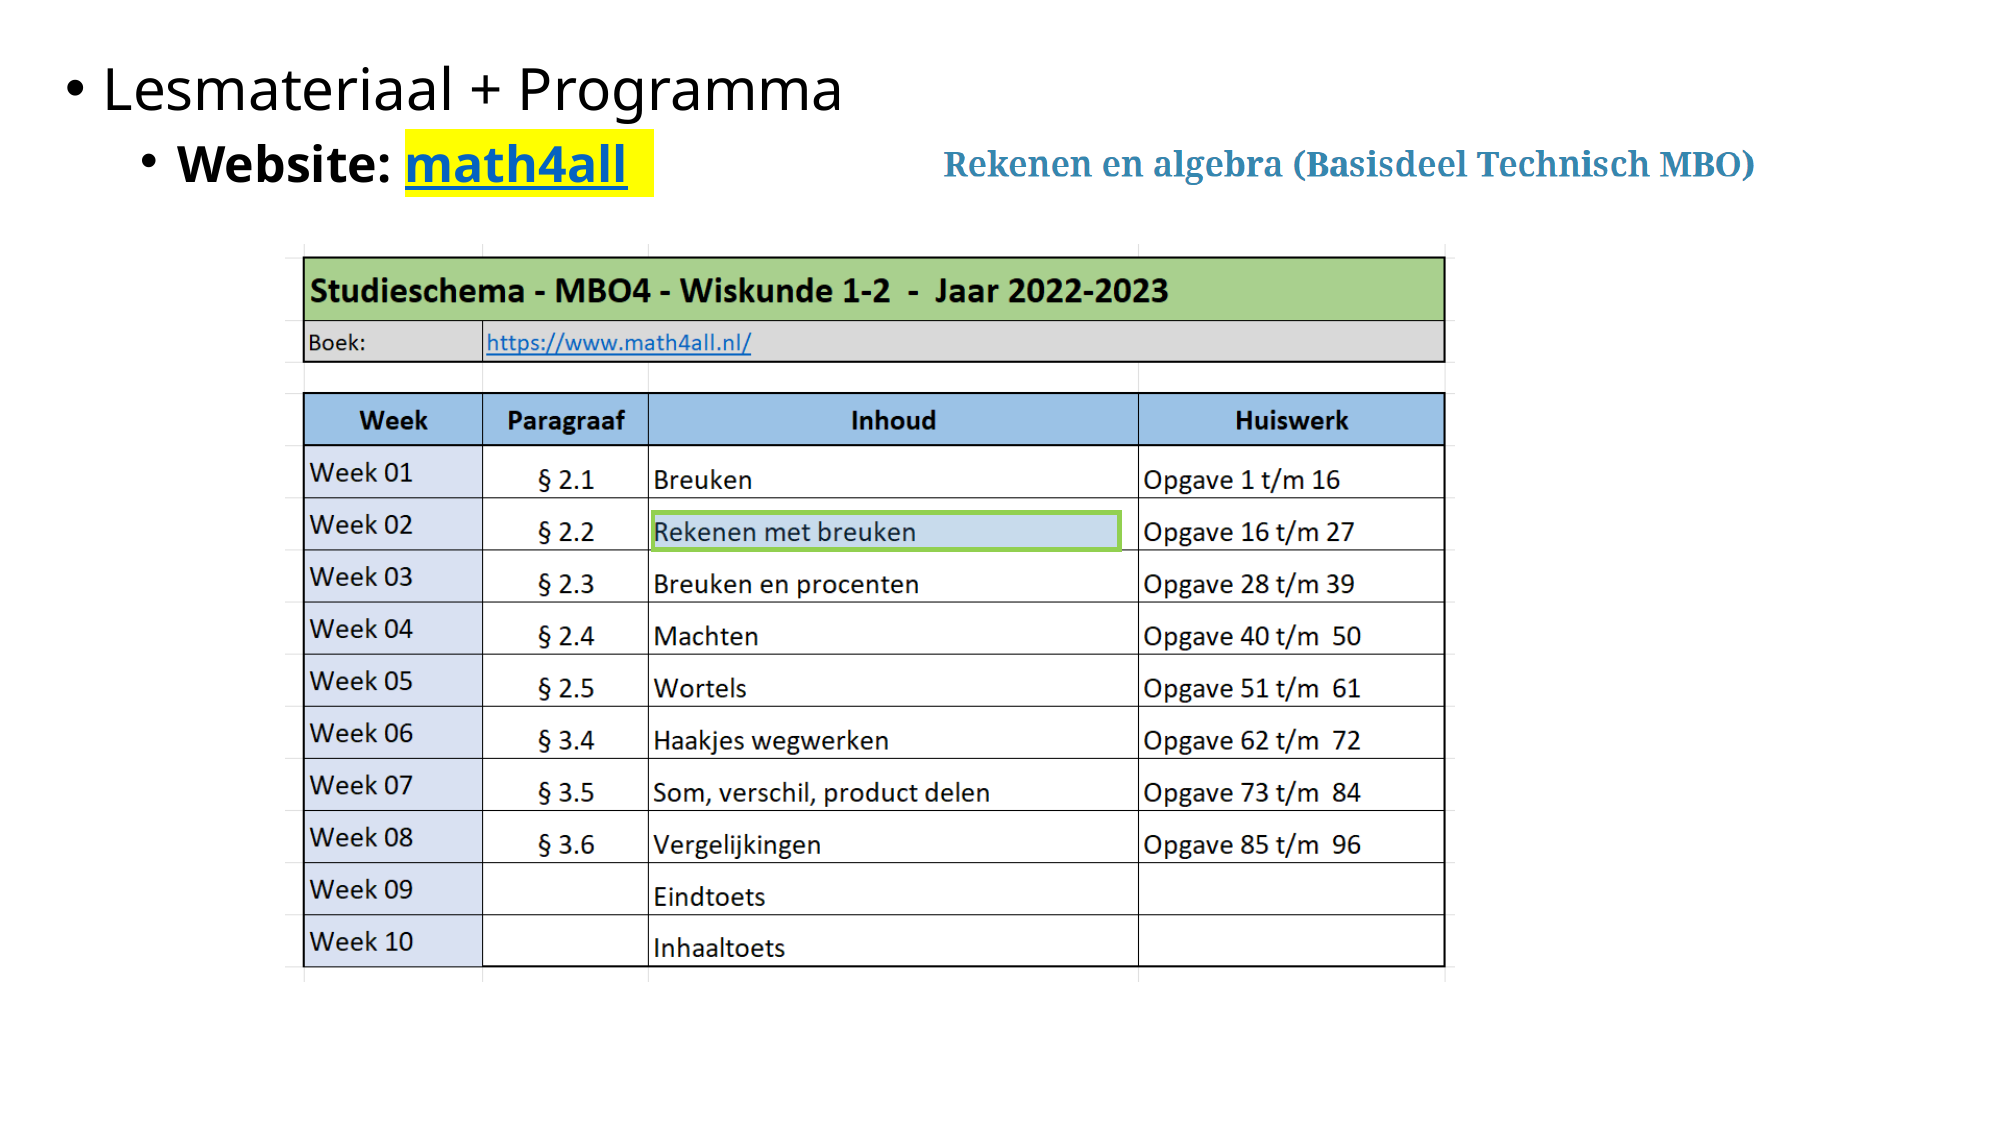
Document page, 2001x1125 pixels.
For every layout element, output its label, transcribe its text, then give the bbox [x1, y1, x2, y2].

picture [285, 244, 1455, 982]
list Lesmateriaal + Programma Website: math4all [50, 52, 1593, 285]
picture [923, 143, 2000, 194]
